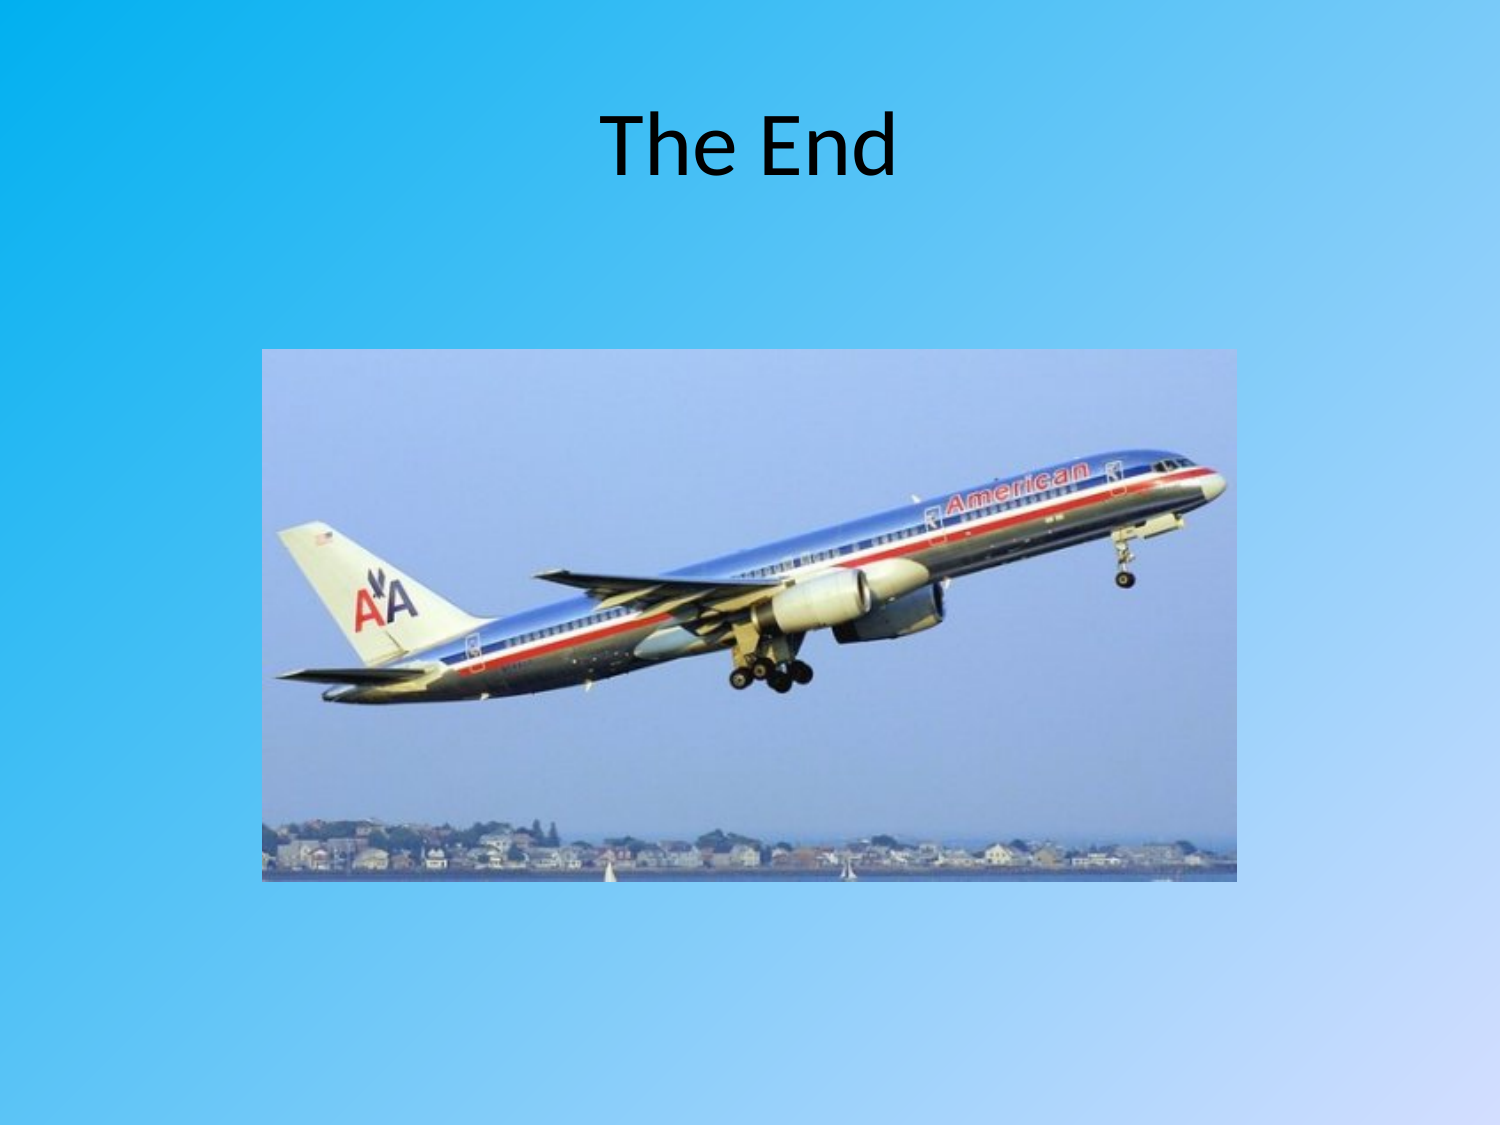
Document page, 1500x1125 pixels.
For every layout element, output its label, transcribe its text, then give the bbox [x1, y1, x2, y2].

title The End [74, 44, 1426, 233]
picture [262, 349, 1237, 882]
